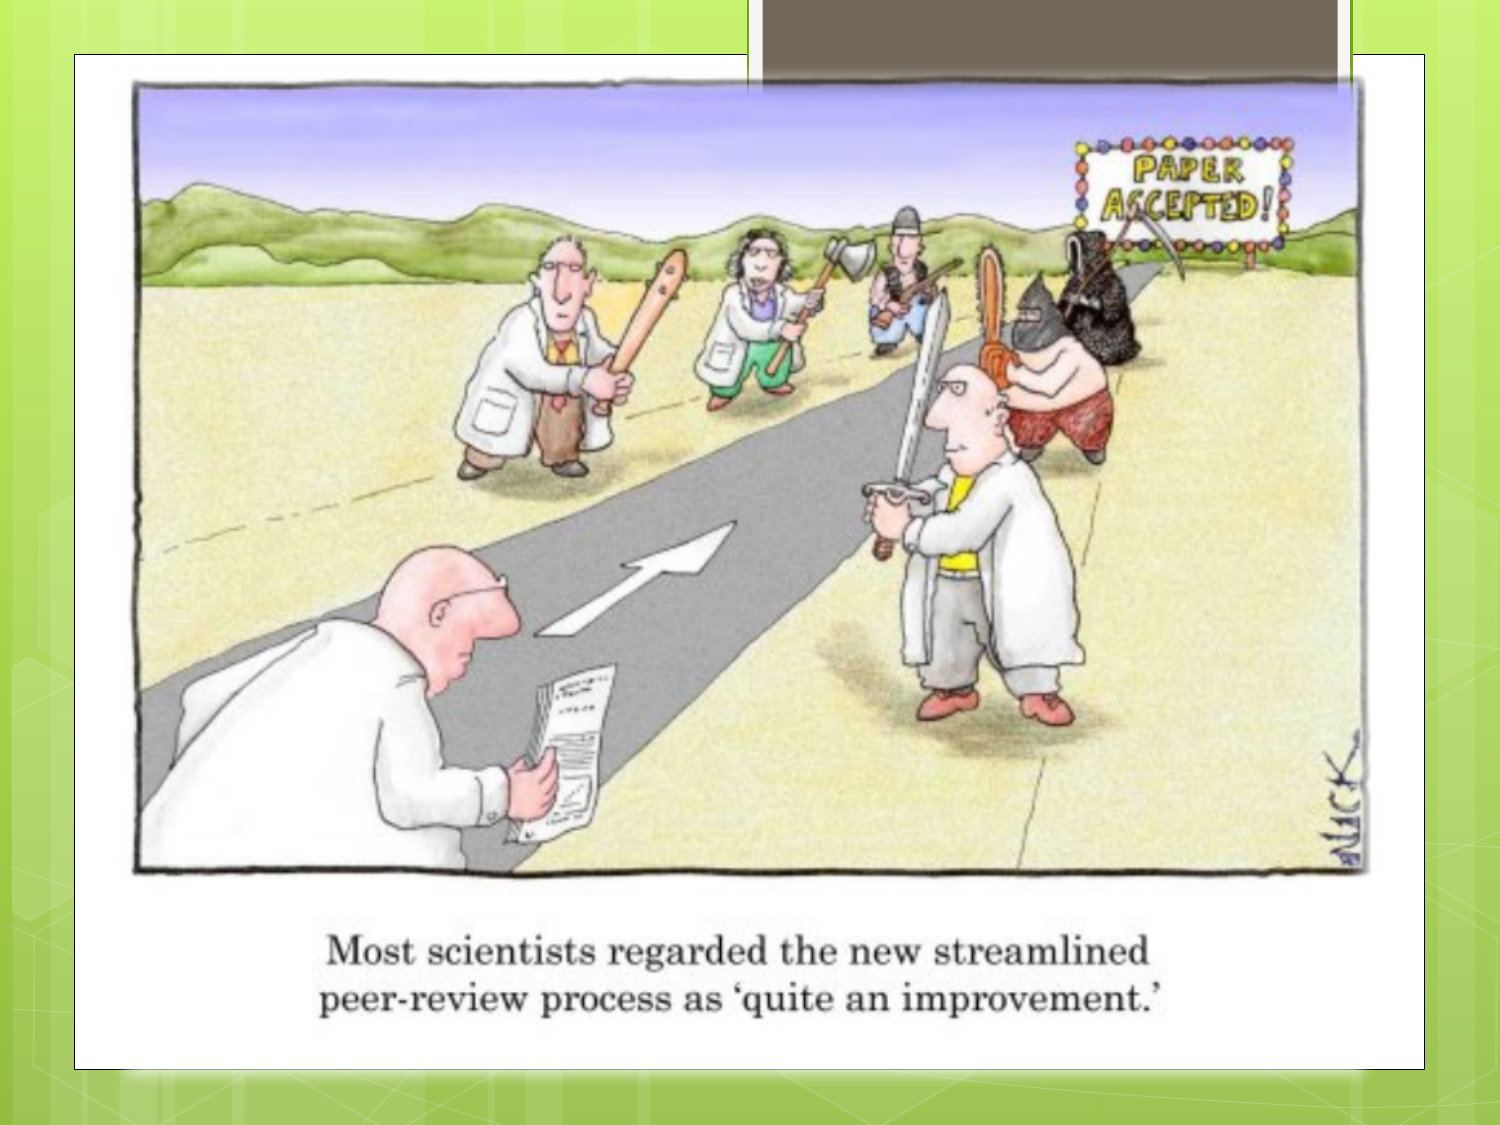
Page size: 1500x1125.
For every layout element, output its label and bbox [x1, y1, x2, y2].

list [109, 64, 1381, 1091]
